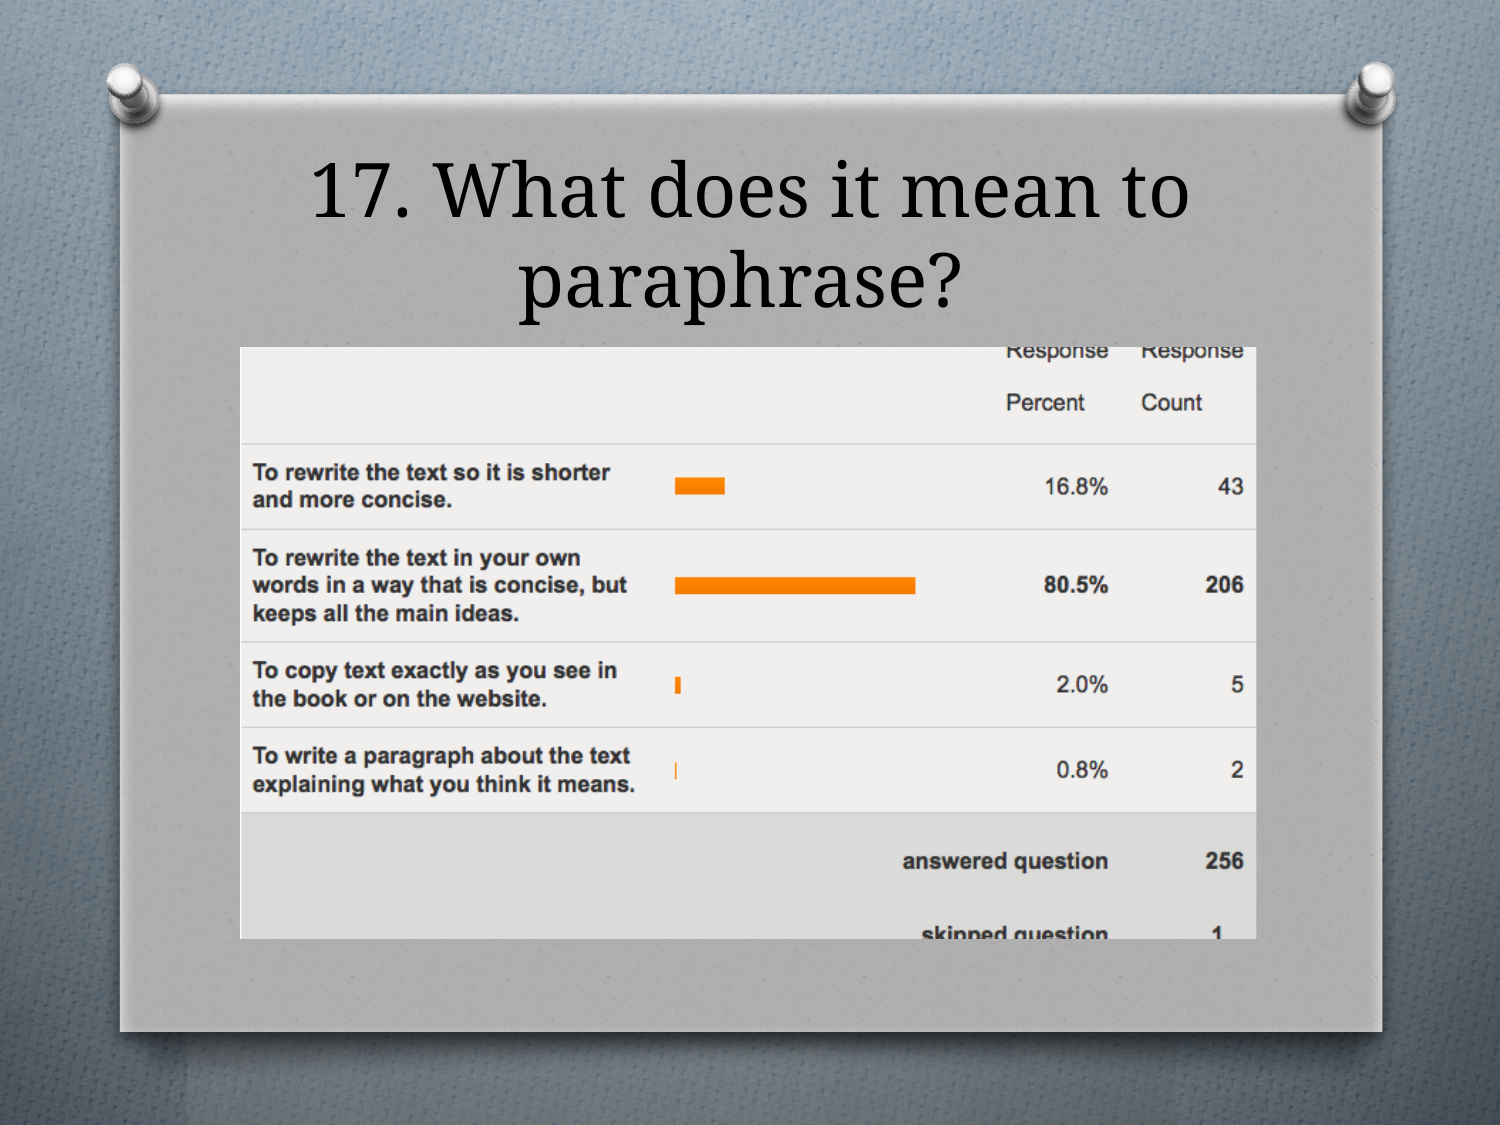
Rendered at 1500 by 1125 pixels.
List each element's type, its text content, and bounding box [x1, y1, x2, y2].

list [239, 347, 1257, 940]
title 17. What does it mean to paraphrase? [179, 134, 1323, 332]
picture [1317, 35, 1439, 156]
picture [75, 29, 198, 153]
